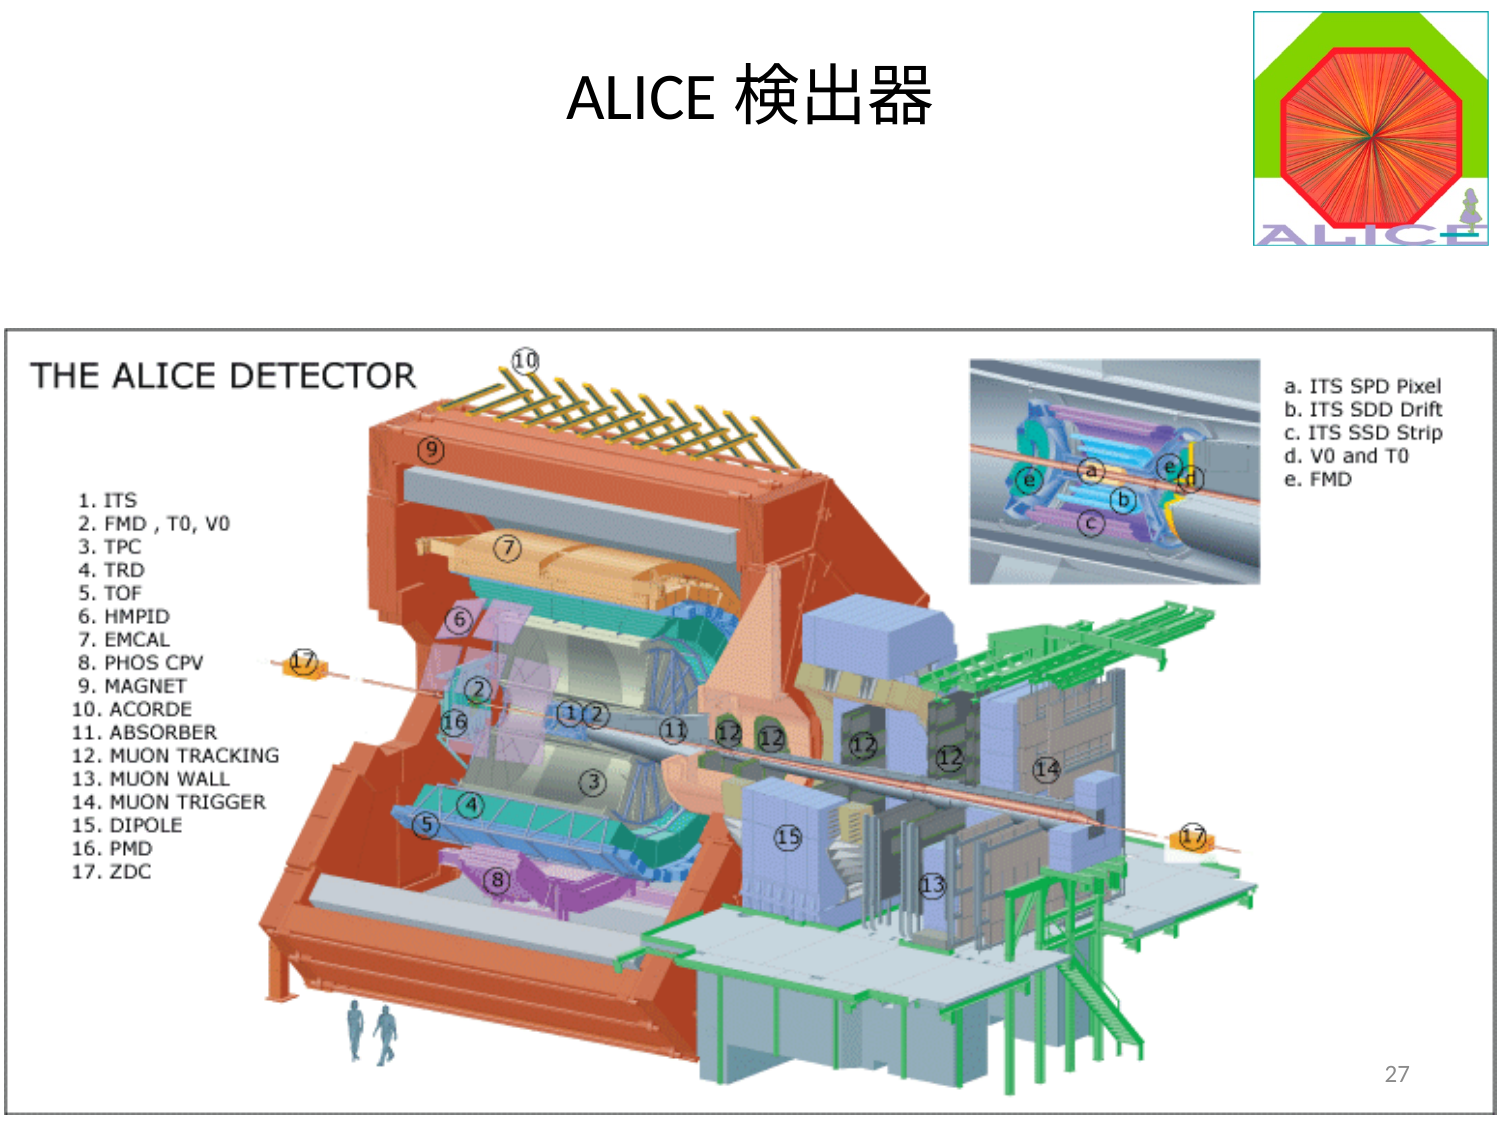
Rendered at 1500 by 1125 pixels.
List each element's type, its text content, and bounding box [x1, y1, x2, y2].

picture [3, 327, 1497, 1115]
picture [1253, 11, 1489, 247]
title ALICE検出器 [35, 45, 1248, 141]
